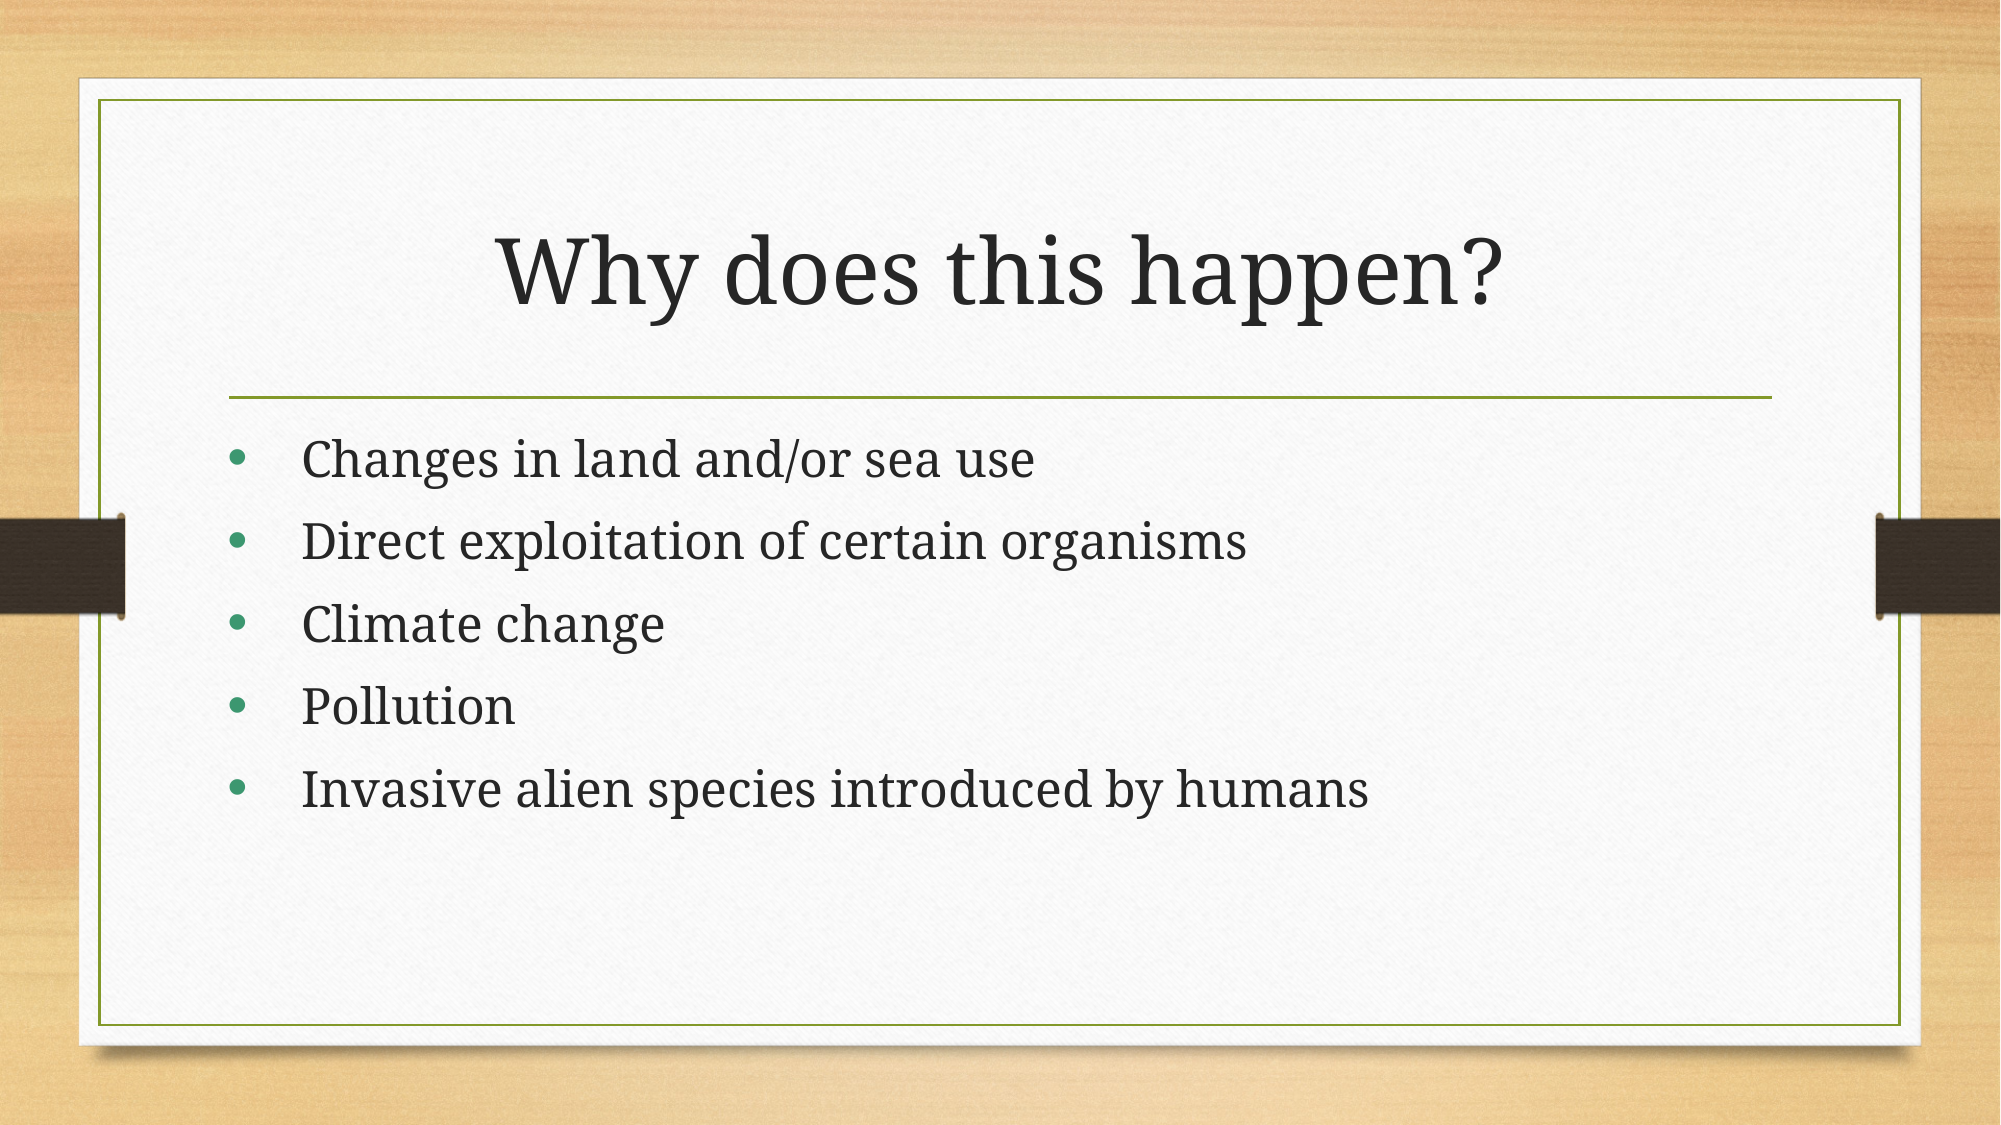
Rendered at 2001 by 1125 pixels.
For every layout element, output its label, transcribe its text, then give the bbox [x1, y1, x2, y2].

title Why does this happen? [212, 161, 1788, 375]
picture [0, 0, 2001, 1125]
list Changes in land and/or sea use Direct exploitation of certain organisms Climate change Pollution Invasive alien species introduced by humans [212, 419, 1788, 964]
